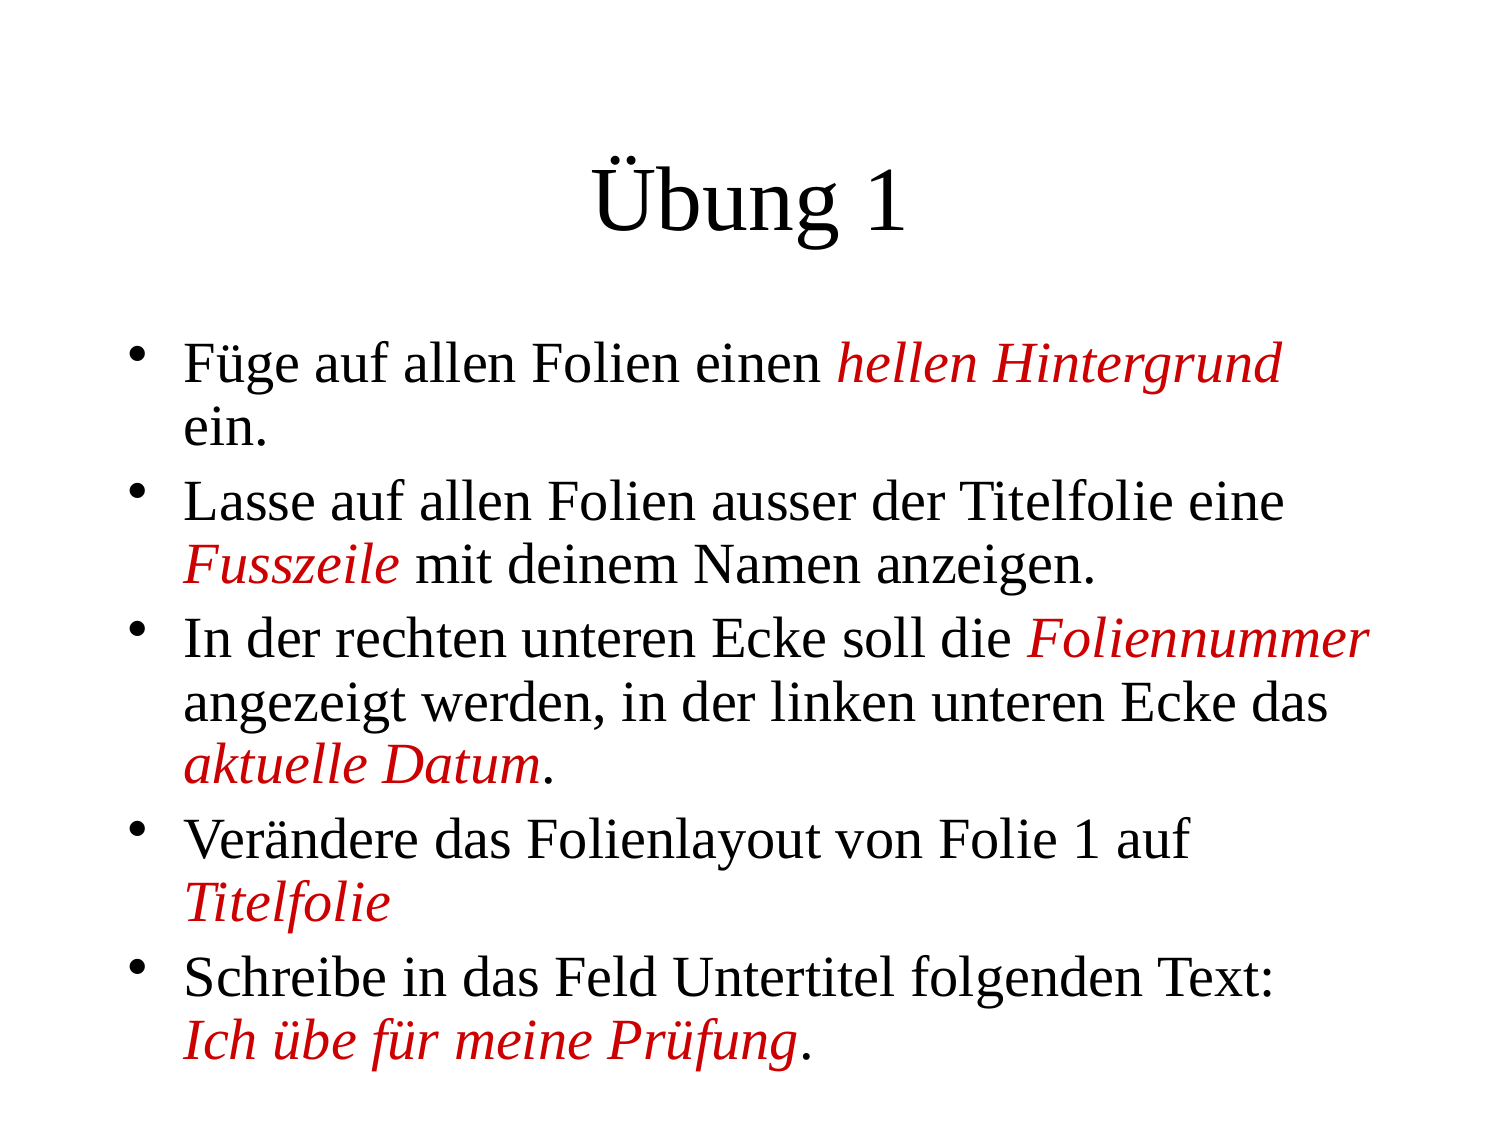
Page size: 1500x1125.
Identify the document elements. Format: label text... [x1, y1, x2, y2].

title Übung 1 [112, 99, 1388, 288]
list Füge auf allen Folien einen hellen Hintergrund ein. Lasse auf allen Folien ausser der Titelfolie eine Fusszeile mit deinem Namen anzeigen. In der rechten unteren Ecke soll die Foliennummer angezeigt werden, in der linken unteren Ecke das aktuelle Datum. Verändere das Folienlayout von Folie 1 auf Titelfolie Schreibe in das Feld Untertitel folgenden Text: Ich übe für meine Prüfung. [112, 324, 1388, 1001]
